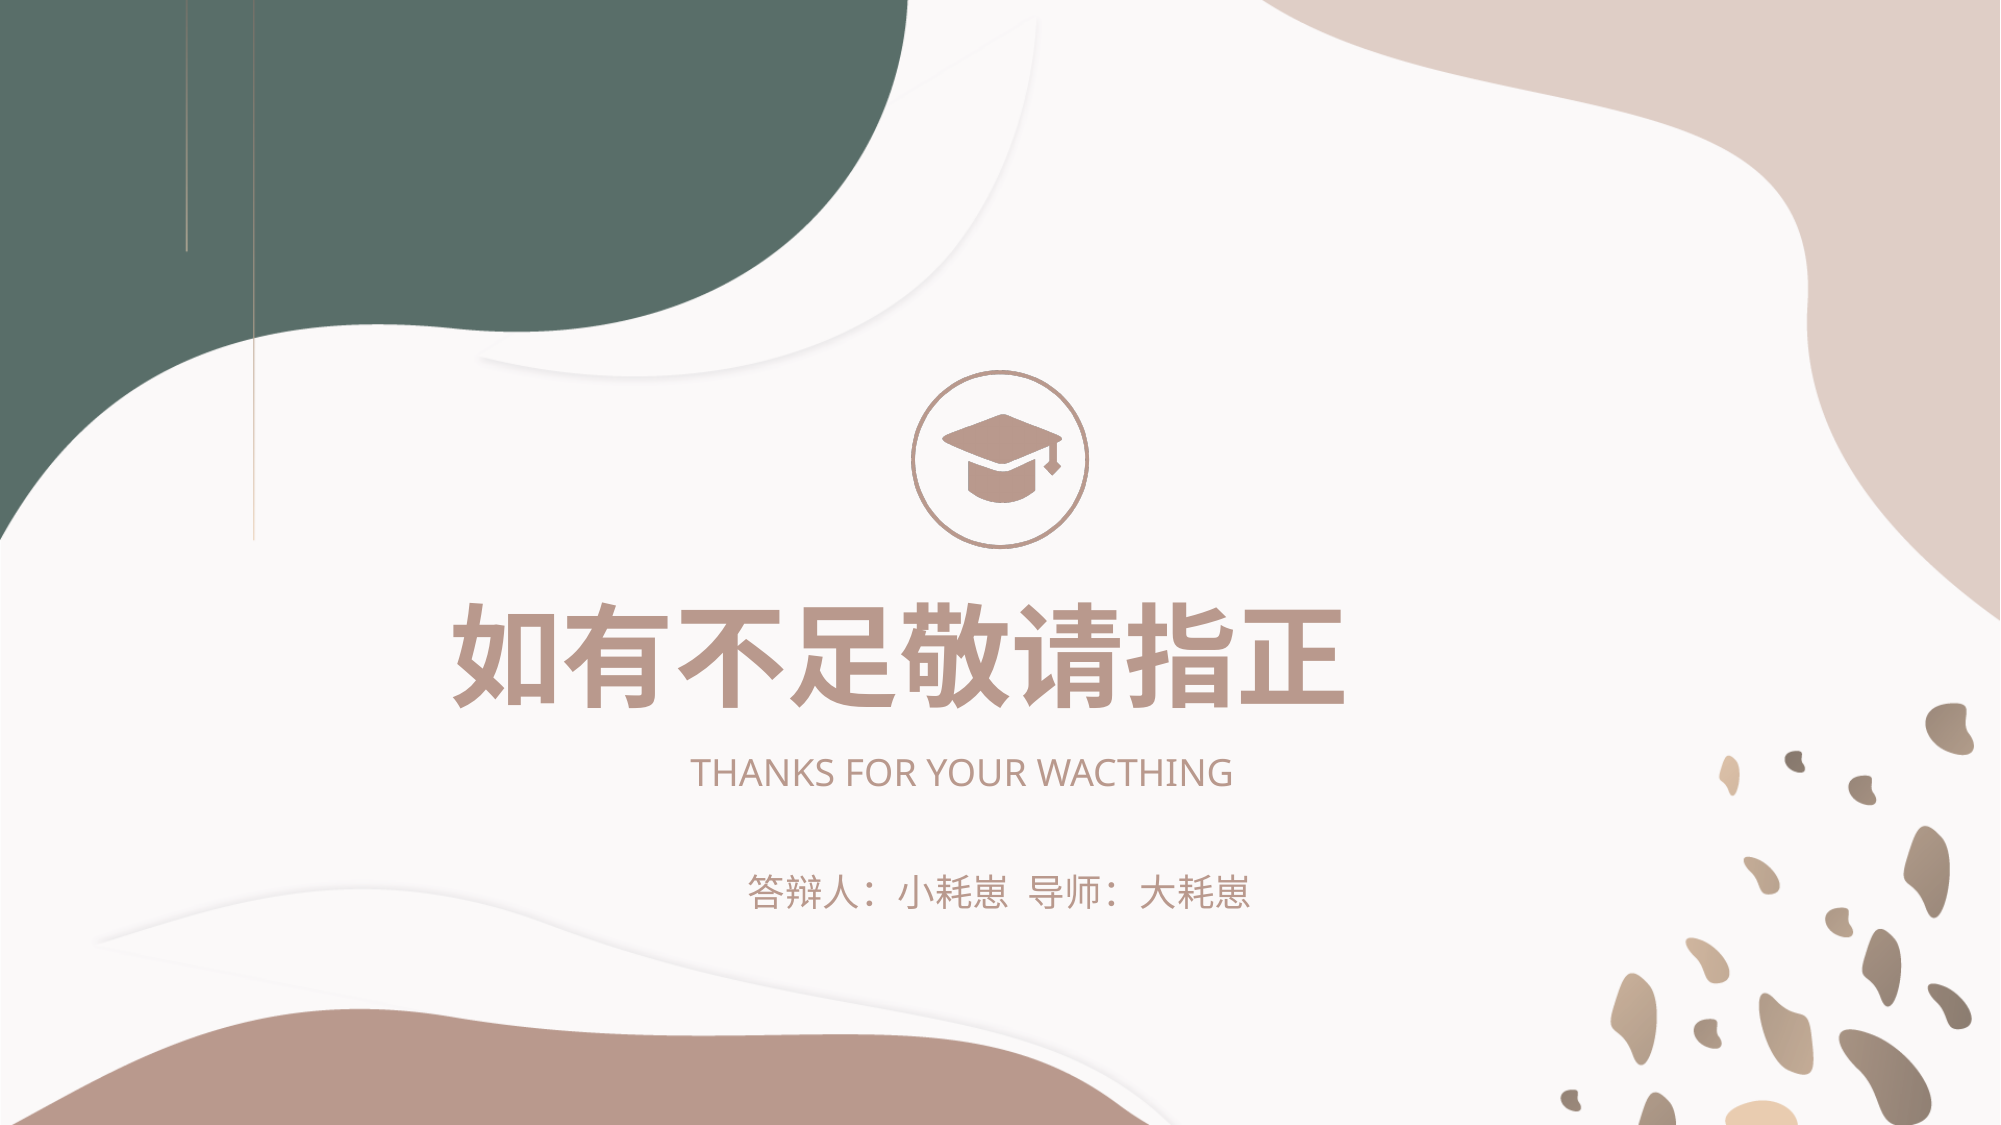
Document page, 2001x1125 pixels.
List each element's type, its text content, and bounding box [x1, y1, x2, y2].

text_box 如有不足敬请指正 [434, 578, 1566, 729]
picture [0, 0, 2000, 1125]
text_box THANKS FOR YOUR WACTHING [675, 741, 1325, 802]
text_box 答辩人：小耗崽 导师：大耗崽 [645, 861, 1355, 922]
